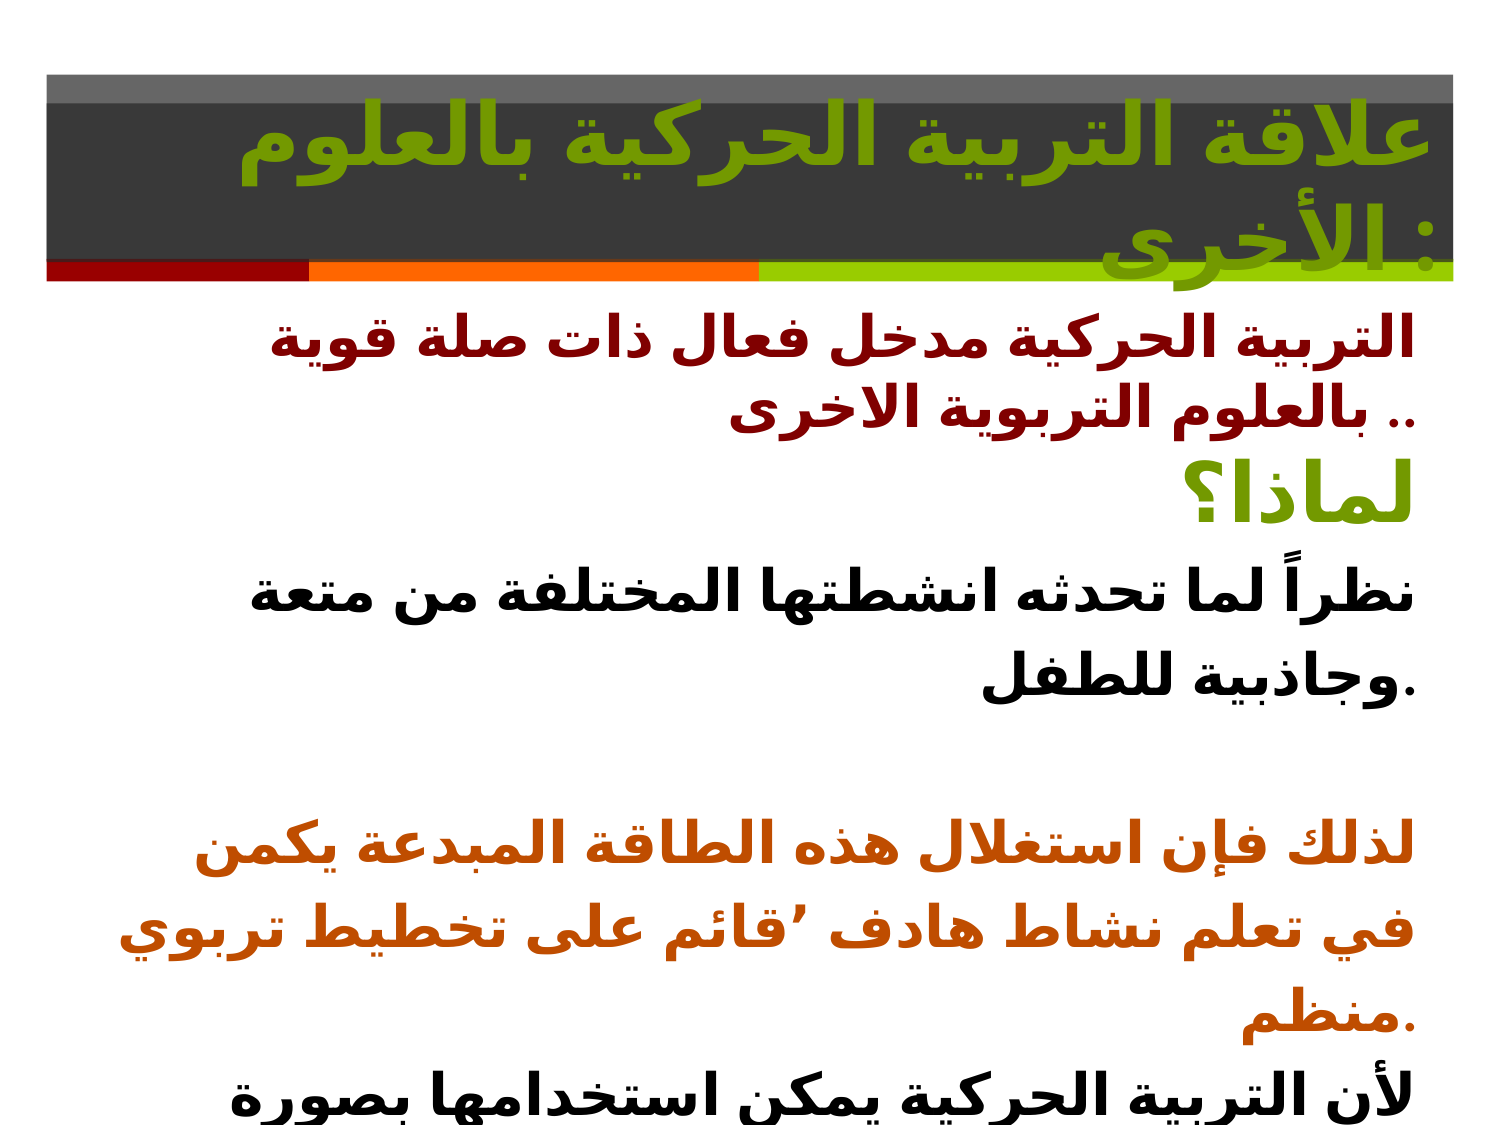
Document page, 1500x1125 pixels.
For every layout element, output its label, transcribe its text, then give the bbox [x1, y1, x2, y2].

title علاقة التربية الحركية بالعلوم الأخرى : [46, 103, 1454, 263]
text_box التربية الحركية مدخل فعال ذات صلة قوية بالعلوم التربوية الاخرى .. لماذا؟ نظراً لما تحدثه انشطتها المختلفة من متعة وجاذبية للطفل. لذلك فإن استغلال هذه الطاقة المبدعة يكمن في تعلم نشاط هادف ٬قائم على تخطيط تربوي منظم. لأن التربية الحركية يمكن استخدامها بصورة كلية في تعلم العلوم التربوية الأخرى , وإخراج هذه العلوم من حيز الجمود إلى حيز الحركة الطبيعية الشيقة والممتعة للطفل . [81, 292, 1433, 1125]
